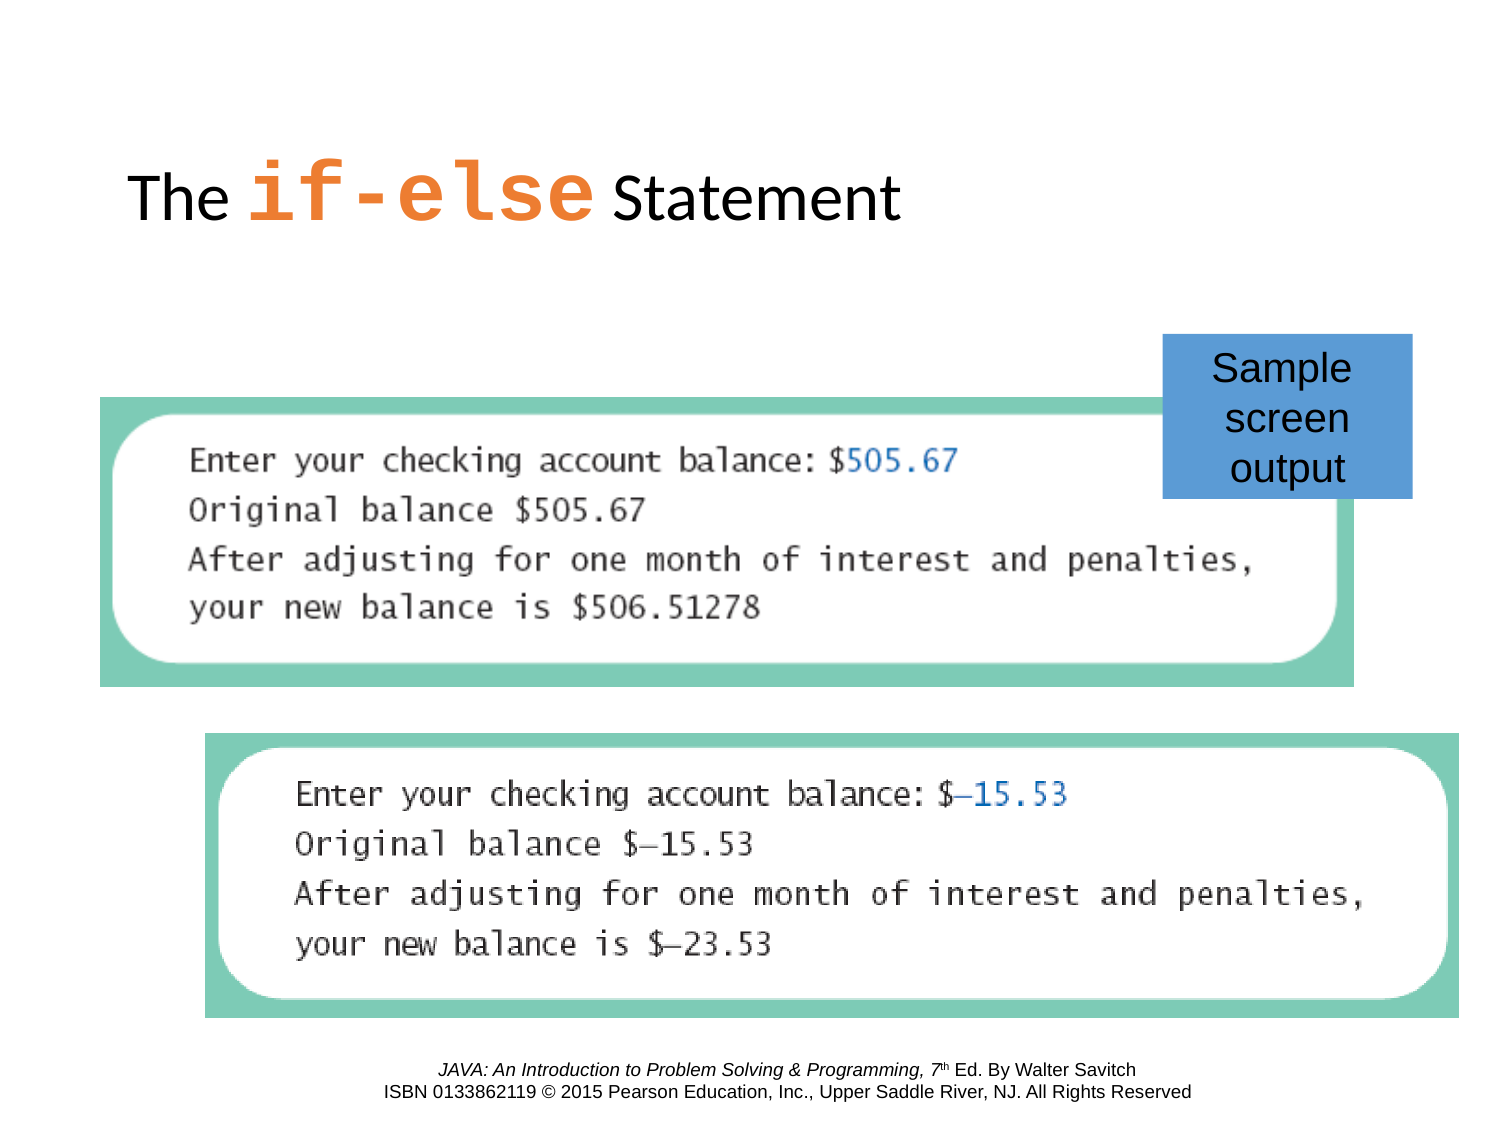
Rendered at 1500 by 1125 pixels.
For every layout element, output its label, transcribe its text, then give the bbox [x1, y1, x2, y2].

title The if-else Statement [112, 131, 1388, 257]
picture [100, 396, 1354, 687]
text_box Sample screen output [1162, 333, 1413, 499]
picture [205, 733, 1460, 1019]
